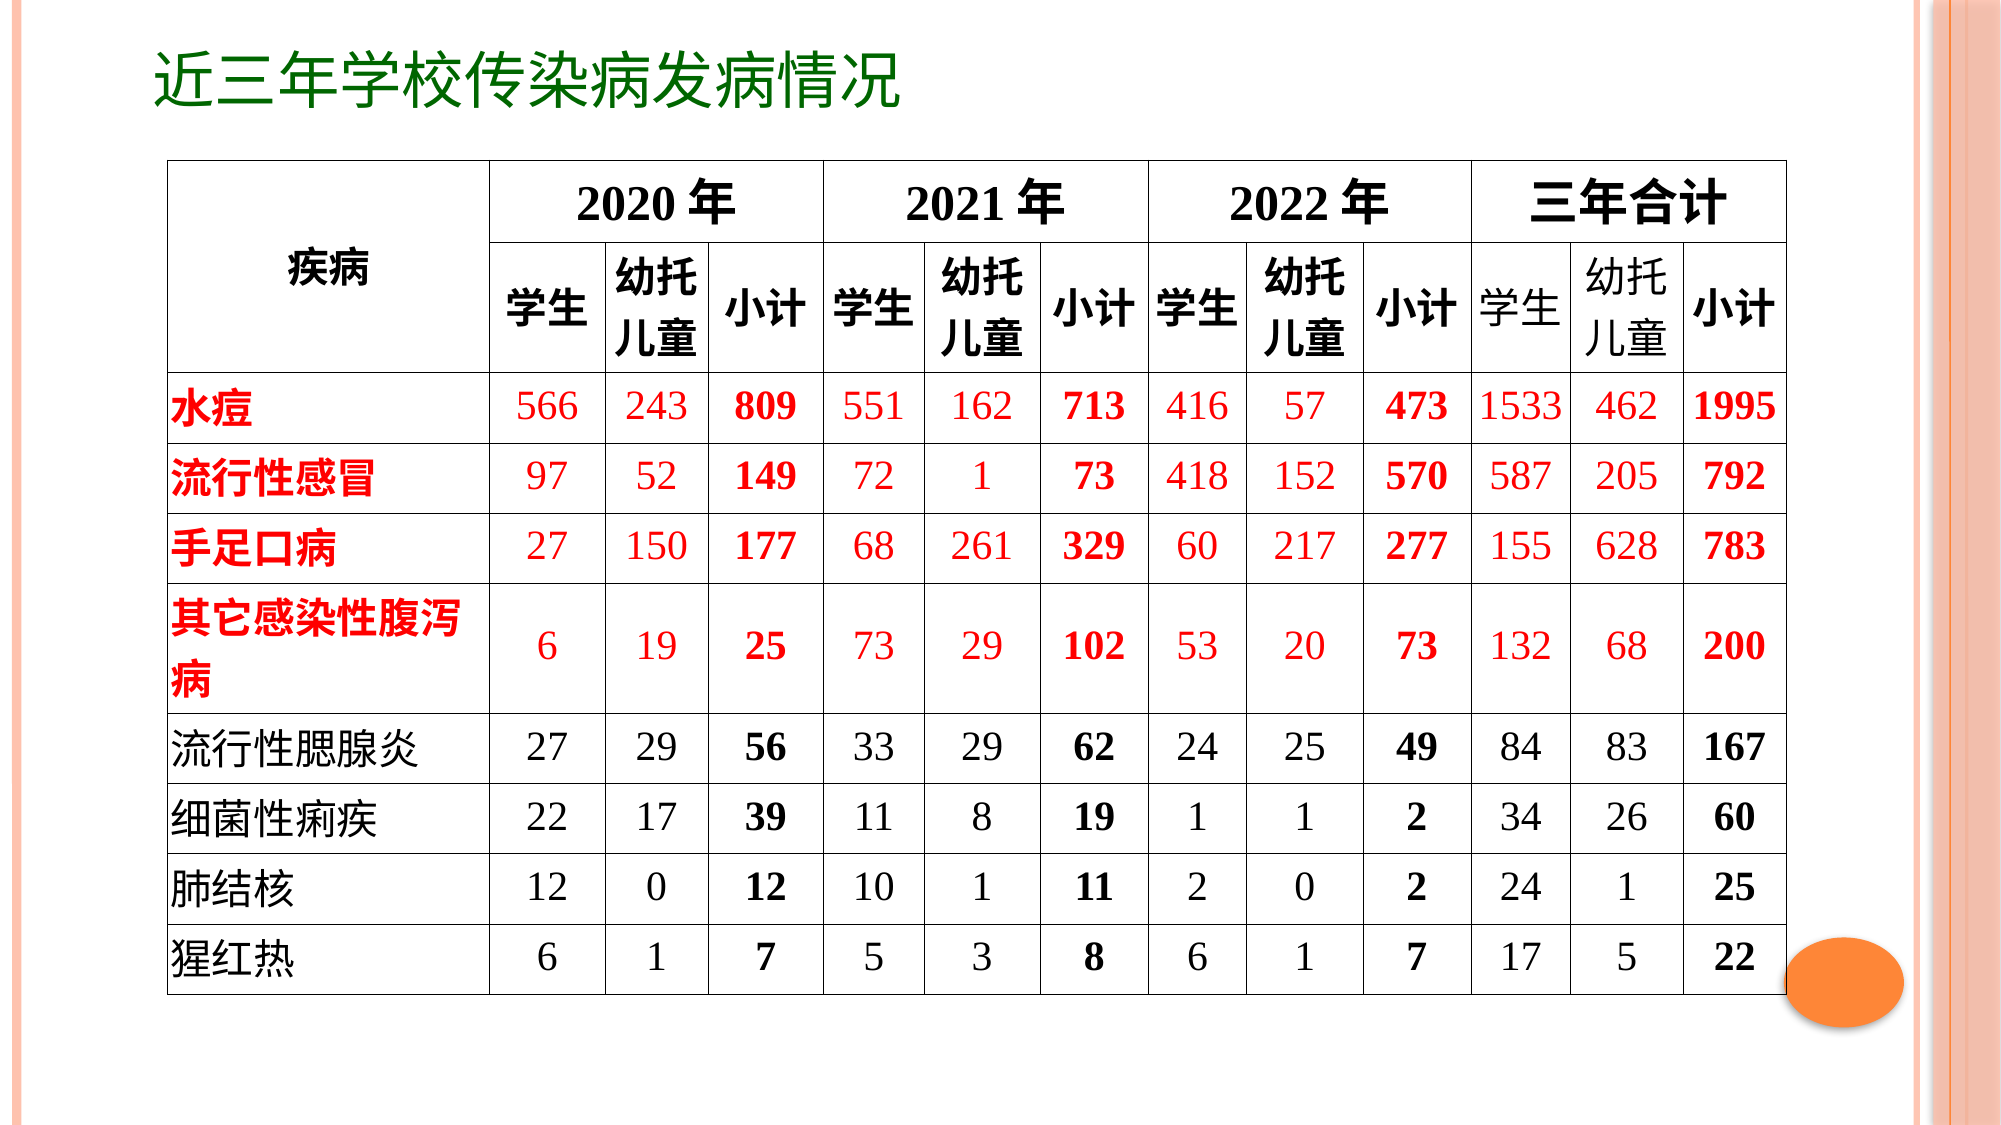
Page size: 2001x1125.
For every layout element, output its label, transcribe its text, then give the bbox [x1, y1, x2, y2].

table_cell 792 [1684, 444, 1786, 513]
table_cell 150 [606, 514, 708, 583]
table_header 疾病 [168, 161, 489, 372]
table_cell 6 [490, 584, 605, 713]
table_cell 0 [1247, 854, 1363, 924]
table_cell 73 [1364, 584, 1471, 713]
table_cell 56 [709, 714, 823, 783]
table_cell 12 [490, 854, 605, 924]
table_cell 流行性腮腺炎 [168, 714, 489, 783]
table_cell 587 [1472, 444, 1570, 513]
table_cell 17 [1472, 925, 1570, 994]
table_cell 60 [1149, 514, 1246, 583]
table_cell 19 [606, 584, 708, 713]
table_cell 416 [1149, 373, 1246, 443]
table_cell 6 [1149, 925, 1246, 994]
table_cell 149 [709, 444, 823, 513]
table_cell 流行性感冒 [168, 444, 489, 513]
table_cell 27 [490, 714, 605, 783]
table_cell 73 [1041, 444, 1148, 513]
table_cell 1 [1247, 784, 1363, 853]
table_cell 73 [824, 584, 924, 713]
table_cell 8 [925, 784, 1040, 853]
table_cell 102 [1041, 584, 1148, 713]
table_cell 细菌性痢疾 [168, 784, 489, 853]
table_cell 62 [1041, 714, 1148, 783]
table_cell 幼托儿童 [1571, 243, 1683, 372]
table_cell 19 [1041, 784, 1148, 853]
table_cell 29 [925, 584, 1040, 713]
table_cell 5 [824, 925, 924, 994]
table_cell 11 [824, 784, 924, 853]
table_cell 3 [925, 925, 1040, 994]
table_cell 小计 [1041, 243, 1148, 372]
table_cell 1 [606, 925, 708, 994]
table_cell 1533 [1472, 373, 1570, 443]
title 近三年学校传染病发病情况 [137, 0, 1863, 124]
table_cell 2 [1364, 784, 1471, 853]
table_cell 幼托儿童 [606, 243, 708, 372]
table_cell 1 [1571, 854, 1683, 924]
table_cell 10 [824, 854, 924, 924]
table_cell 6 [490, 925, 605, 994]
table_cell 49 [1364, 714, 1471, 783]
table_cell 155 [1472, 514, 1570, 583]
table_cell 1 [1149, 784, 1246, 853]
table_cell 0 [606, 854, 708, 924]
table_cell 162 [925, 373, 1040, 443]
table_cell 27 [490, 514, 605, 583]
table_header 2020年 [490, 161, 823, 242]
table_cell 277 [1364, 514, 1471, 583]
table_cell 2 [1149, 854, 1246, 924]
table_cell 1 [1247, 925, 1363, 994]
table_cell 学生 [1472, 243, 1570, 372]
table_cell 200 [1684, 584, 1786, 713]
table_cell 猩红热 [168, 925, 489, 994]
table_cell 72 [824, 444, 924, 513]
table_cell 132 [1472, 584, 1570, 713]
table_cell 22 [1684, 925, 1786, 994]
table_cell 其它感染性腹泻病 [168, 584, 489, 713]
table_cell 329 [1041, 514, 1148, 583]
table_cell 1995 [1684, 373, 1786, 443]
table_cell 幼托儿童 [1247, 243, 1363, 372]
table_cell 570 [1364, 444, 1471, 513]
table_cell 小计 [1684, 243, 1786, 372]
table_cell 小计 [709, 243, 823, 372]
table_cell 学生 [1149, 243, 1246, 372]
table_cell 25 [709, 584, 823, 713]
table_cell 26 [1571, 784, 1683, 853]
table_cell 34 [1472, 784, 1570, 853]
table_cell 462 [1571, 373, 1683, 443]
table_cell 20 [1247, 584, 1363, 713]
table_cell 551 [824, 373, 924, 443]
table_cell 52 [606, 444, 708, 513]
table_cell 60 [1684, 784, 1786, 853]
table_cell 261 [925, 514, 1040, 583]
table_cell 1 [925, 854, 1040, 924]
table_header 2022年 [1149, 161, 1471, 242]
table_cell 418 [1149, 444, 1246, 513]
table_cell 68 [1571, 584, 1683, 713]
table_cell 肺结核 [168, 854, 489, 924]
table_cell 713 [1041, 373, 1148, 443]
table_cell 幼托儿童 [925, 243, 1040, 372]
table_cell 809 [709, 373, 823, 443]
table_cell 7 [1364, 925, 1471, 994]
table_cell 39 [709, 784, 823, 853]
table_cell 25 [1684, 854, 1786, 924]
table_cell 小计 [1364, 243, 1471, 372]
table_cell 84 [1472, 714, 1570, 783]
table_header 2021年 [824, 161, 1148, 242]
table_cell 17 [606, 784, 708, 853]
table_cell 29 [925, 714, 1040, 783]
table_cell 24 [1149, 714, 1246, 783]
table_cell 97 [490, 444, 605, 513]
table_cell 手足口病 [168, 514, 489, 583]
table_cell 68 [824, 514, 924, 583]
table_cell 473 [1364, 373, 1471, 443]
table_cell 566 [490, 373, 605, 443]
table_cell 167 [1684, 714, 1786, 783]
table_cell 水痘 [168, 373, 489, 443]
table_cell 243 [606, 373, 708, 443]
table_cell 628 [1571, 514, 1683, 583]
table_cell 8 [1041, 925, 1148, 994]
table_cell 1 [925, 444, 1040, 513]
table_cell 22 [490, 784, 605, 853]
table_cell 29 [606, 714, 708, 783]
table_cell 53 [1149, 584, 1246, 713]
table_cell 177 [709, 514, 823, 583]
table_cell 24 [1472, 854, 1570, 924]
table_cell 12 [709, 854, 823, 924]
table_cell 205 [1571, 444, 1683, 513]
table_cell 217 [1247, 514, 1363, 583]
table_cell 学生 [490, 243, 605, 372]
table_header 三年合计 [1472, 161, 1786, 242]
table_cell 2 [1364, 854, 1471, 924]
table_cell 33 [824, 714, 924, 783]
table_cell 83 [1571, 714, 1683, 783]
table_cell 25 [1247, 714, 1363, 783]
table_cell 7 [709, 925, 823, 994]
table_cell 11 [1041, 854, 1148, 924]
table_cell 152 [1247, 444, 1363, 513]
table_cell 783 [1684, 514, 1786, 583]
table_cell 57 [1247, 373, 1363, 443]
table_cell 学生 [824, 243, 924, 372]
table_cell 5 [1571, 925, 1683, 994]
